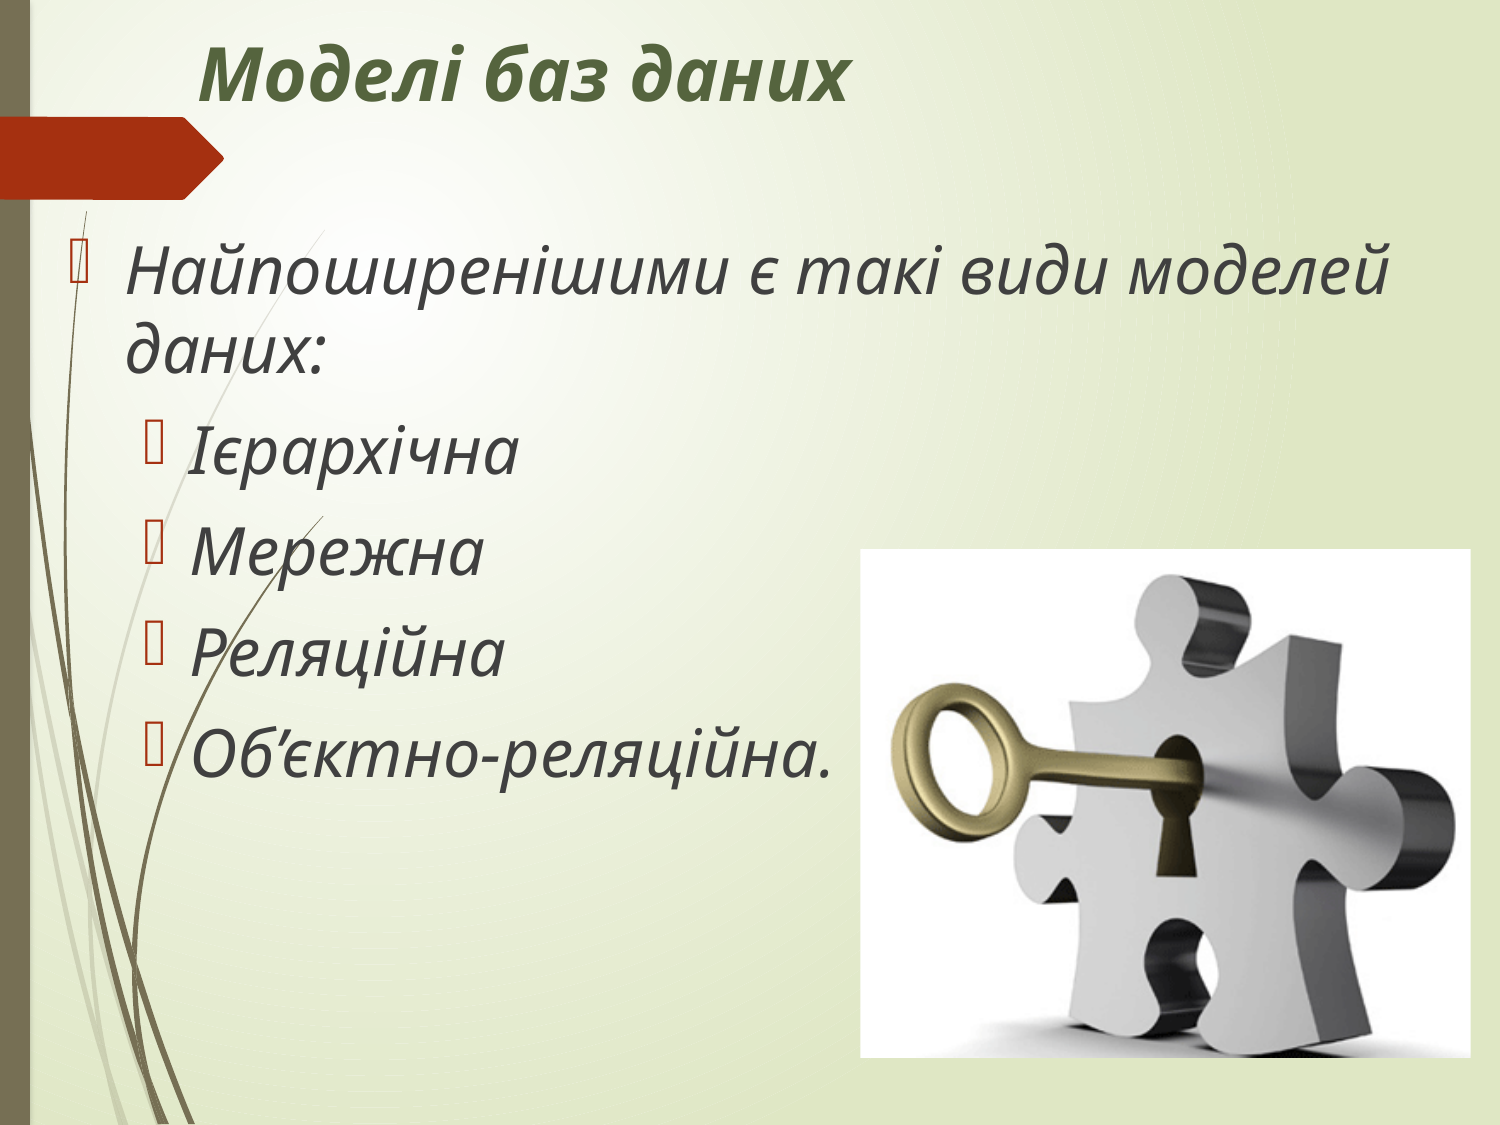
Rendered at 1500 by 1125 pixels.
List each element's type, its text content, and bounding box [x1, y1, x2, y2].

picture [860, 549, 1471, 1058]
title Моделі баз даних [183, 19, 1471, 173]
list Найпоширенішими є такі види моделей даних: Ієрархічна Мережна Реляційна Об’єктно-реляційна. [53, 219, 1459, 1005]
